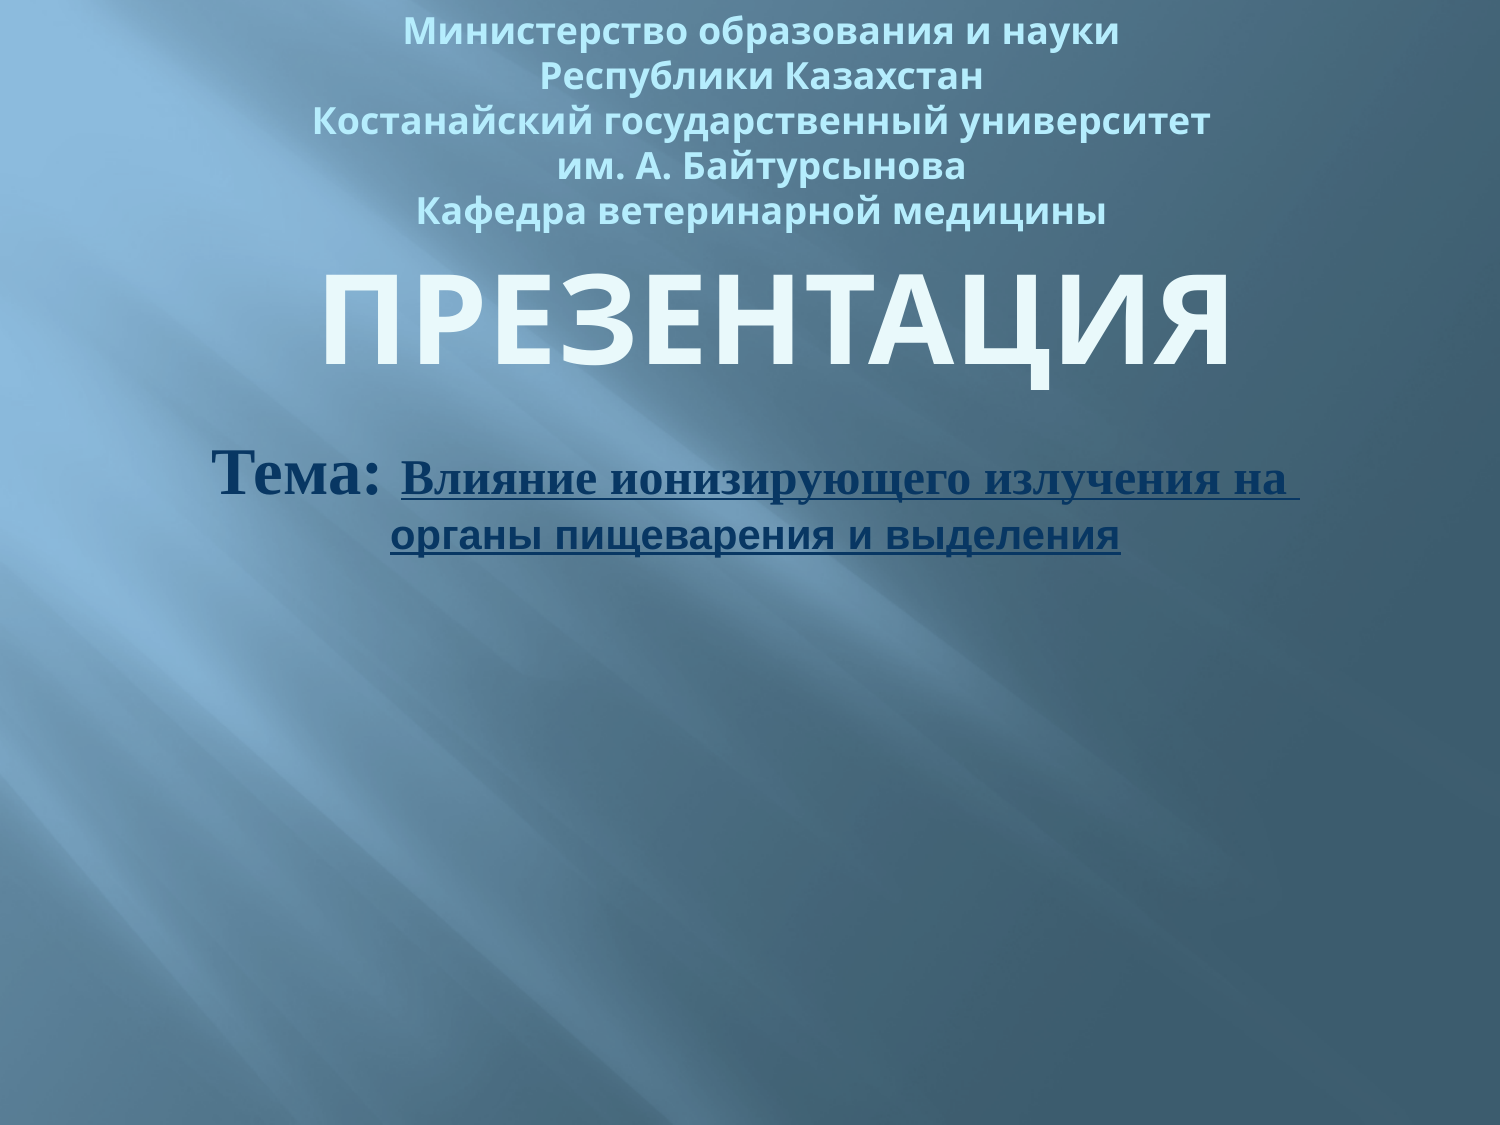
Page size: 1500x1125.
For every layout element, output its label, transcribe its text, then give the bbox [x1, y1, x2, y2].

text_box Тема: Влияние ионизирующего излучения на органы пищеварения и выделения [196, 420, 1315, 566]
text_box ПРЕЗЕНТАЦИЯ [301, 231, 1306, 397]
text_box Министерство образования и науки Республики Казахстан Костанайский государственный университет им. А. Байтурсынова Кафедра ветеринарной медицины [265, 0, 1258, 240]
